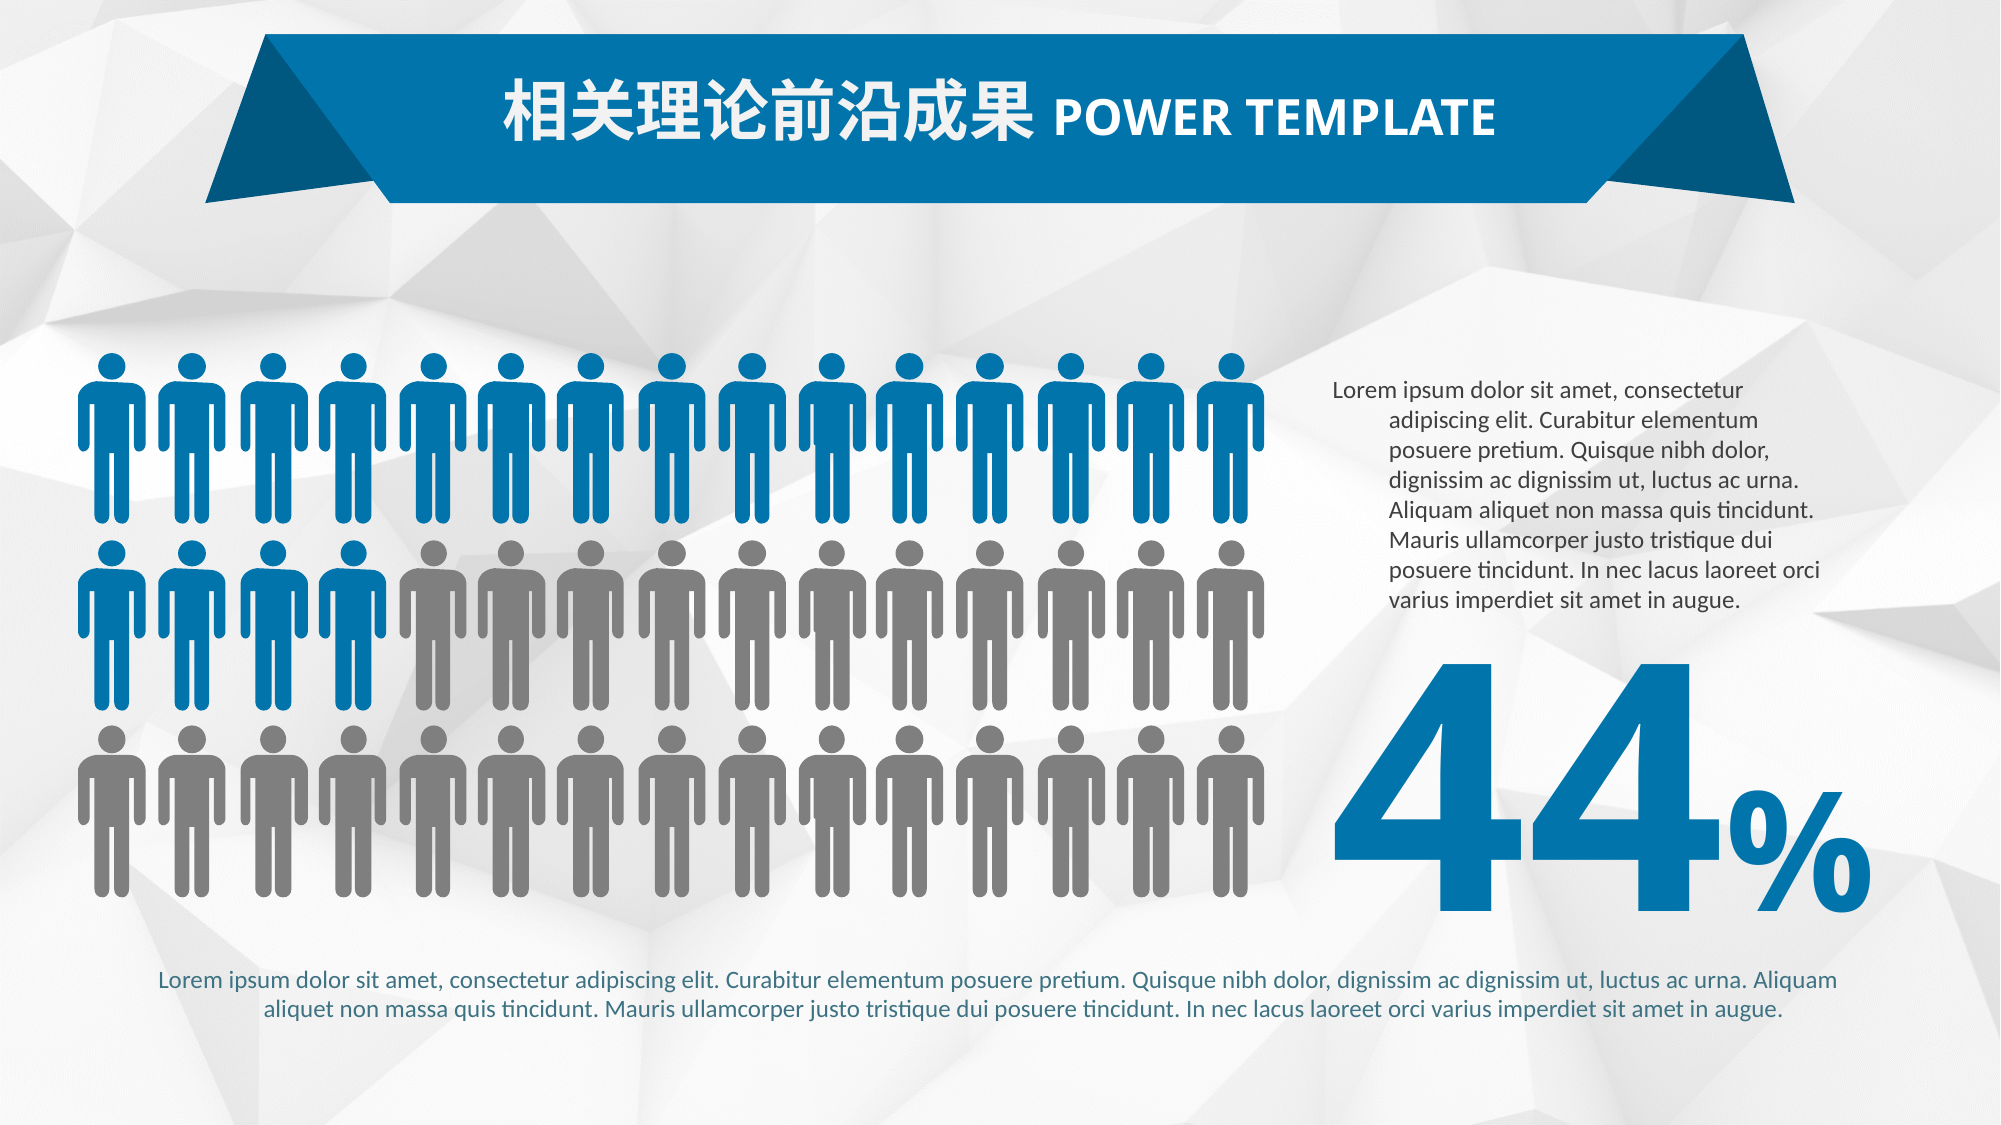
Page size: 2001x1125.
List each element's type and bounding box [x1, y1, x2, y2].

text_box [205, 34, 1795, 204]
picture [0, 0, 2001, 1125]
